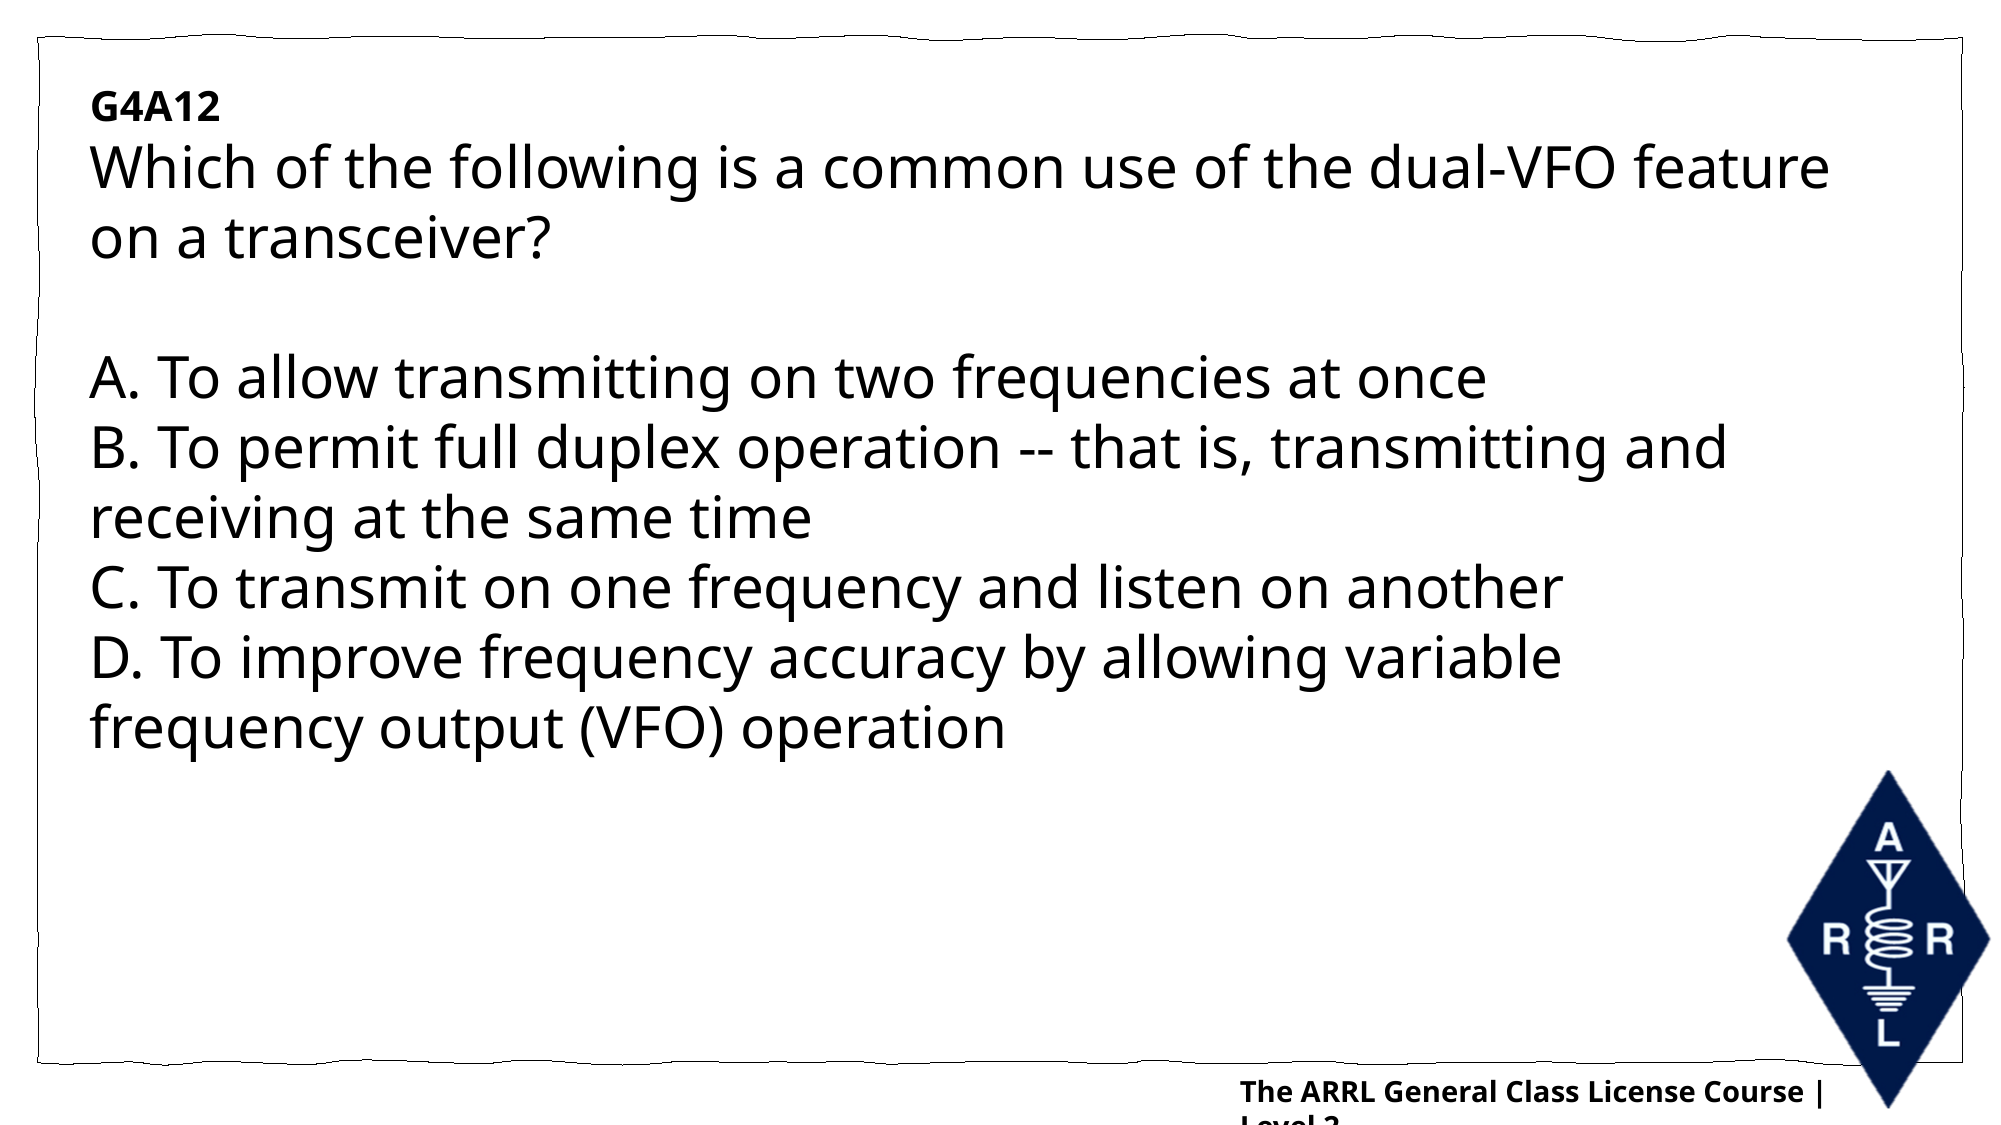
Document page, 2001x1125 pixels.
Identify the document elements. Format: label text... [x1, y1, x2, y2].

text_box G4A12 Which of the following is a common use of the dual-VFO feature on a transceiver? A. To allow transmitting on two frequencies at once B. To permit full duplex operation -- that is, transmitting and receiving at the same time C. To transmit on one frequency and listen on another D. To improve frequency accuracy by allowing variable frequency output (VFO) operation [75, 72, 1850, 768]
picture [1773, 752, 1999, 1125]
